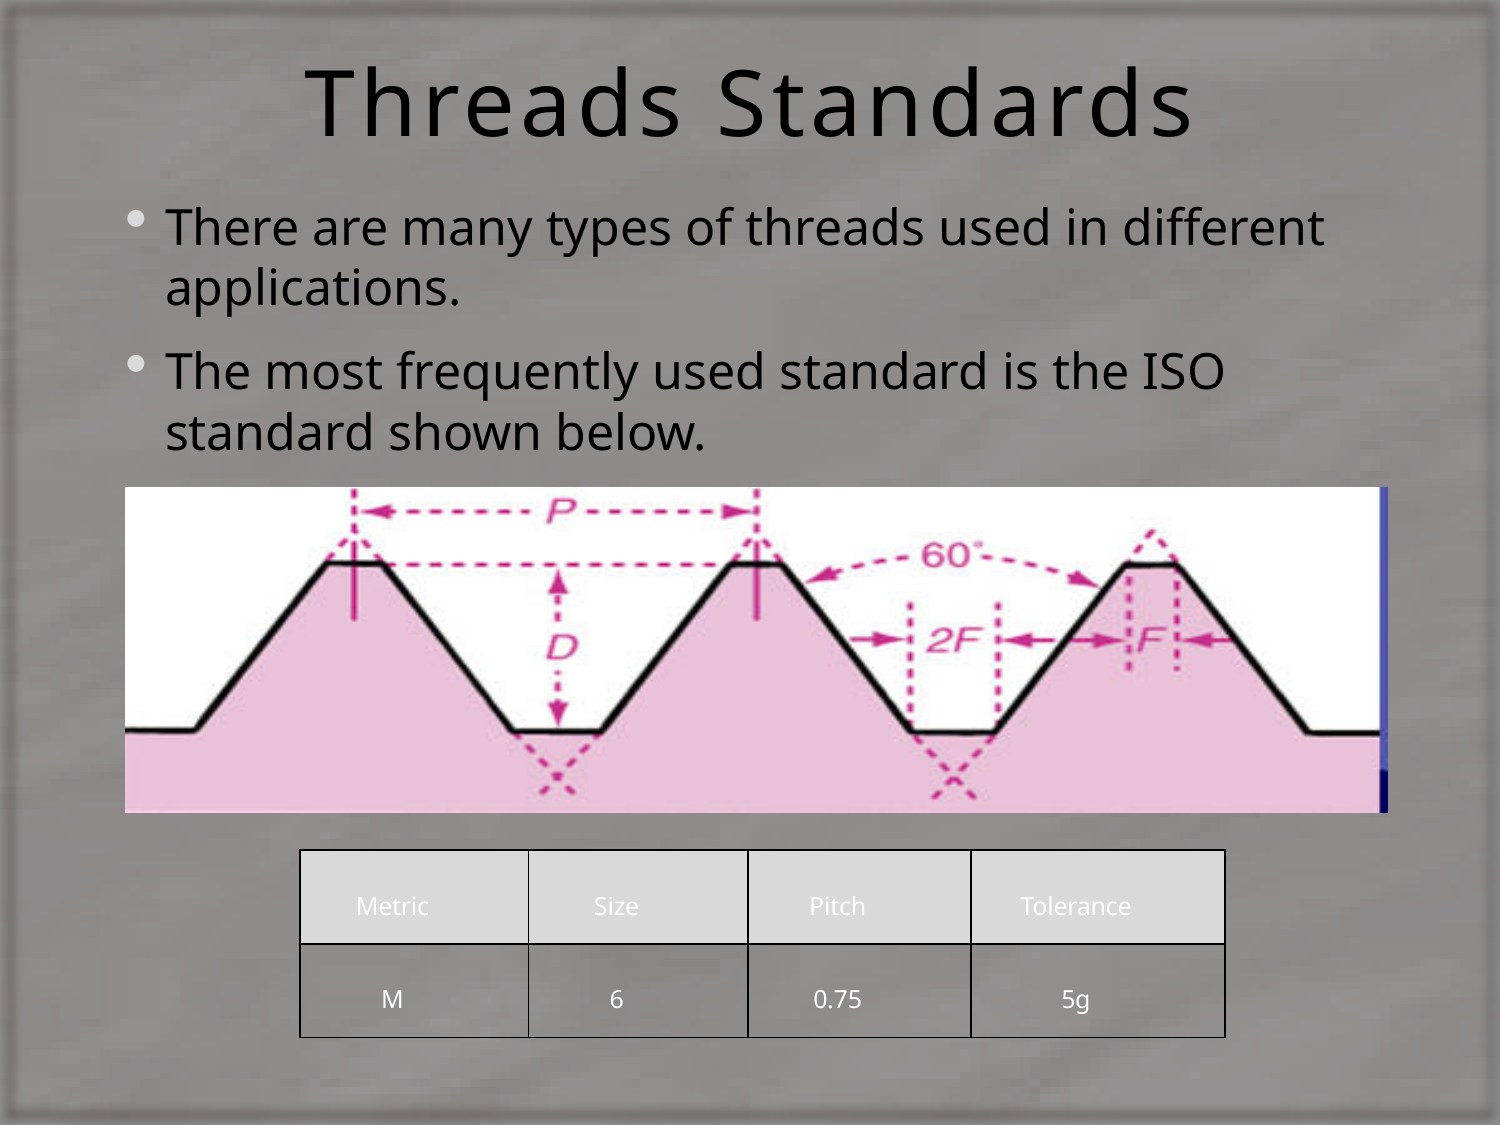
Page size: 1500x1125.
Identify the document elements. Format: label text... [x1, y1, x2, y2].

table_header Size [529, 851, 747, 943]
title Threads Standards [52, 37, 1448, 225]
table_header Pitch [749, 851, 970, 943]
picture [124, 487, 1388, 813]
table_header Metric [301, 851, 528, 943]
table_cell 5g [972, 945, 1224, 1037]
table_cell M [301, 945, 528, 1037]
table_header Tolerance [972, 851, 1224, 943]
table_cell 6 [529, 945, 747, 1037]
list There are many types of threads used in different applications. The most frequently used standard is the ISO standard shown below. [112, 187, 1438, 838]
table_cell 0.75 [749, 945, 970, 1037]
